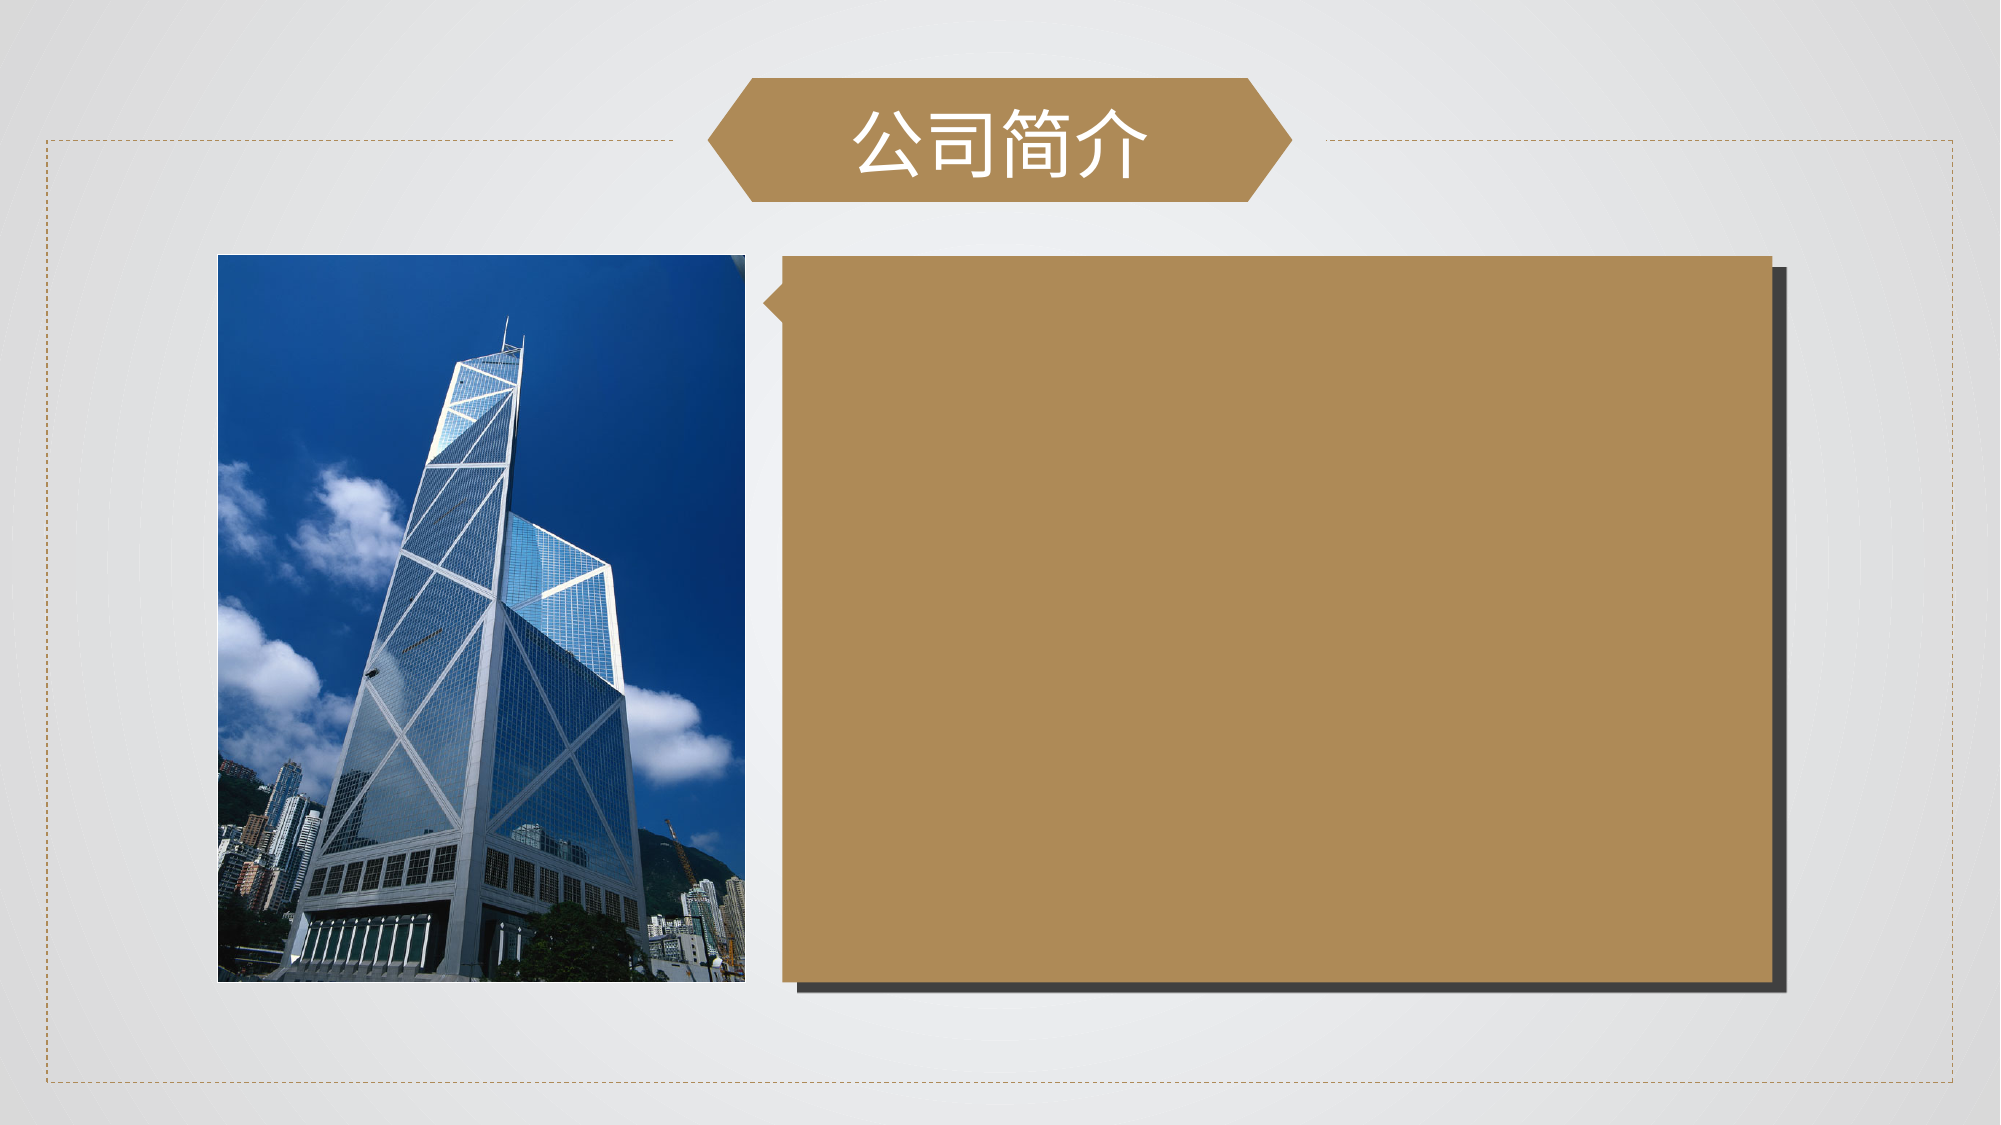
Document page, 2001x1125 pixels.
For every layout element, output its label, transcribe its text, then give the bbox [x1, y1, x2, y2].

text_box 公司简介 [835, 90, 1165, 195]
text_box [761, 279, 785, 327]
text_box [781, 255, 1773, 983]
picture [216, 254, 746, 983]
